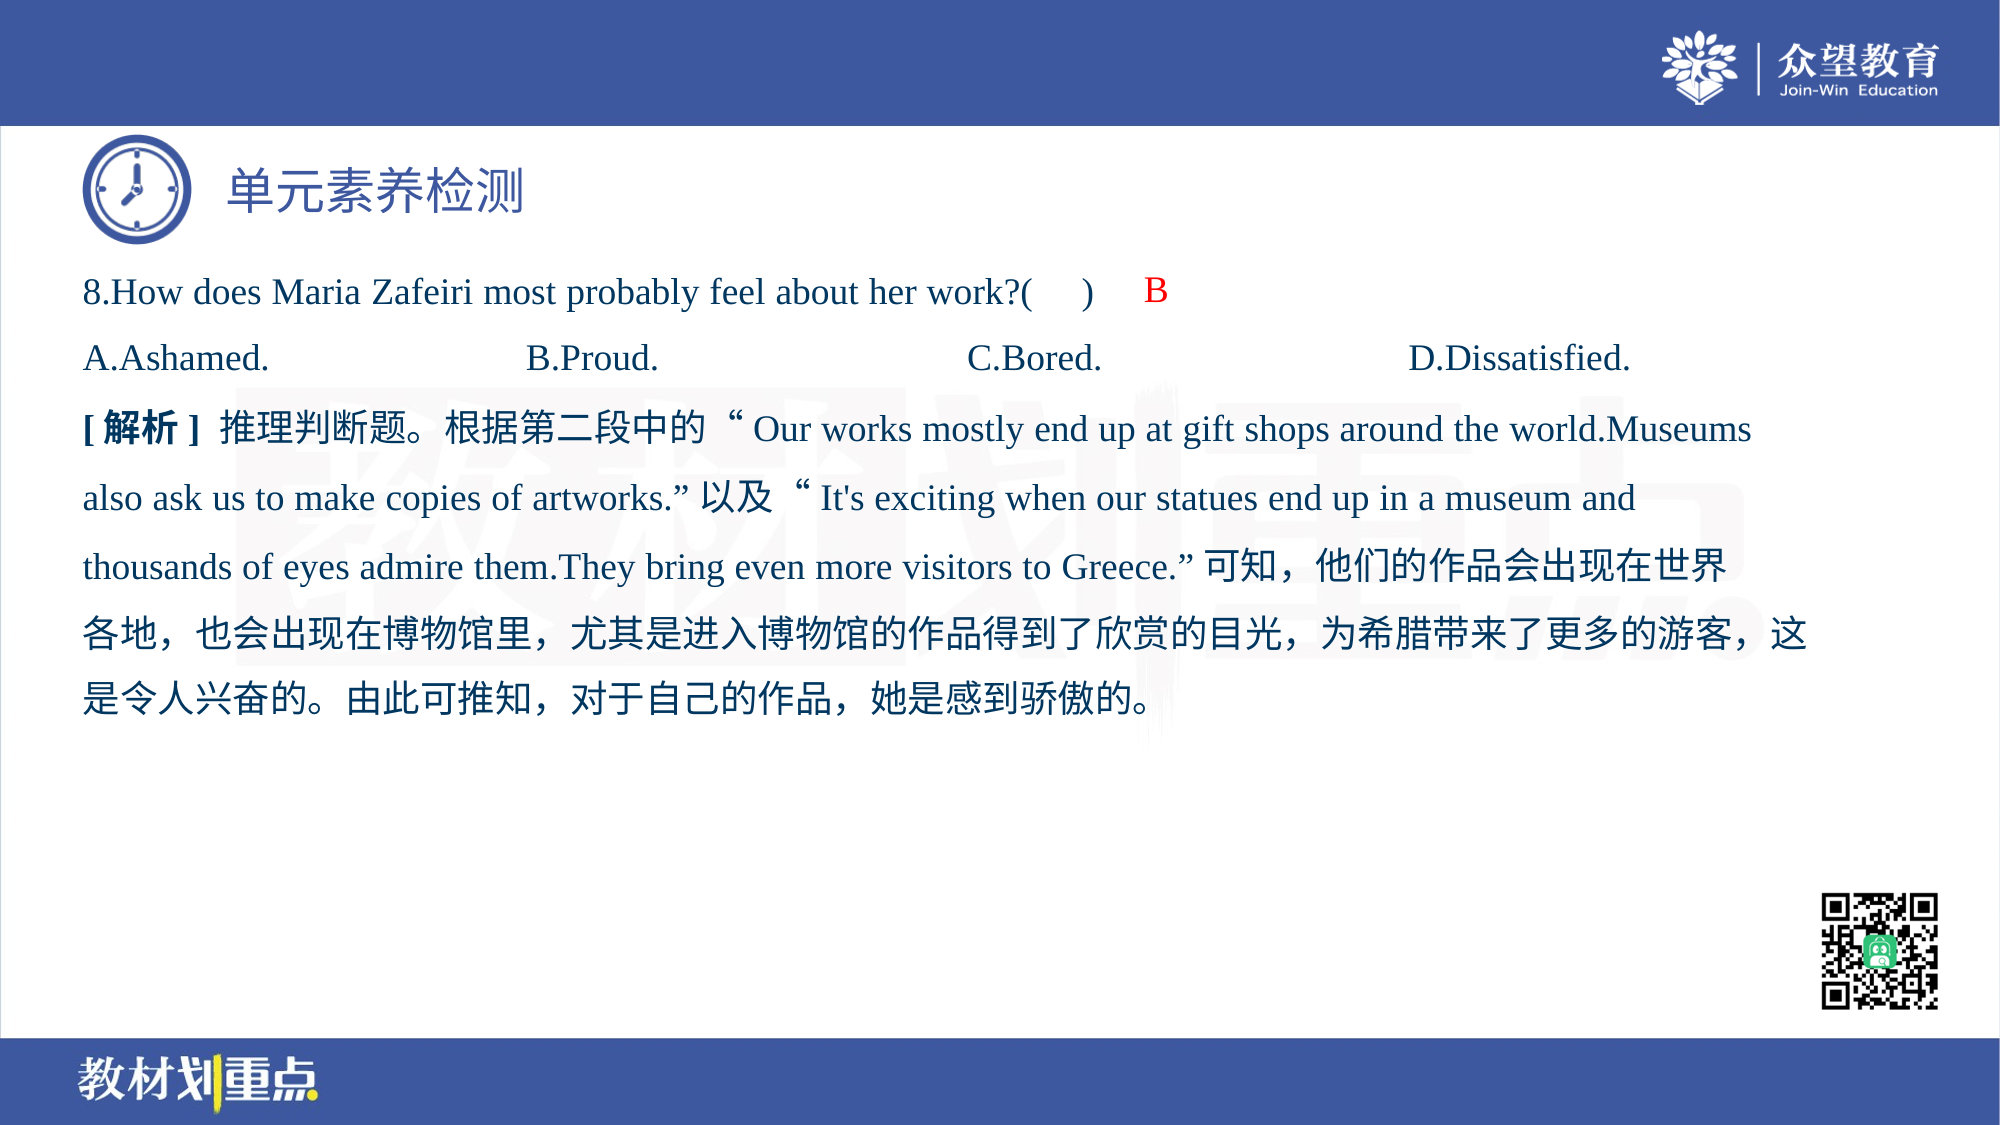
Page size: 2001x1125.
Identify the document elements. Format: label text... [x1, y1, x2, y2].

text_box A.Ashamed. B.Proud. C.Bored. D.Dissatisfied. [82, 313, 1817, 371]
picture [0, 0, 2000, 1125]
text_box 8.How does Maria Zafeiri most probably feel about her work?( ) [82, 247, 1817, 306]
text_box [解析] 推理判断题。根据第二段中的“Our works mostly end up at gift shops around the world.Museums also ask us to make copies of artworks.”以及“It's exciting when our statues end up in a museum and thousands of eyes admire them.They bring even more visitors to Greece.”可知，他们的作品会出现在世界 各地，也会出现在博物馆里，尤其是进入博物馆的作品得到了欣赏的目光，为希腊带来了更多的游客，这 是令人兴奋的。由此可推知，对于自己的作品，她是感到骄傲的。 [82, 380, 1817, 714]
text_box B [1130, 245, 1183, 304]
